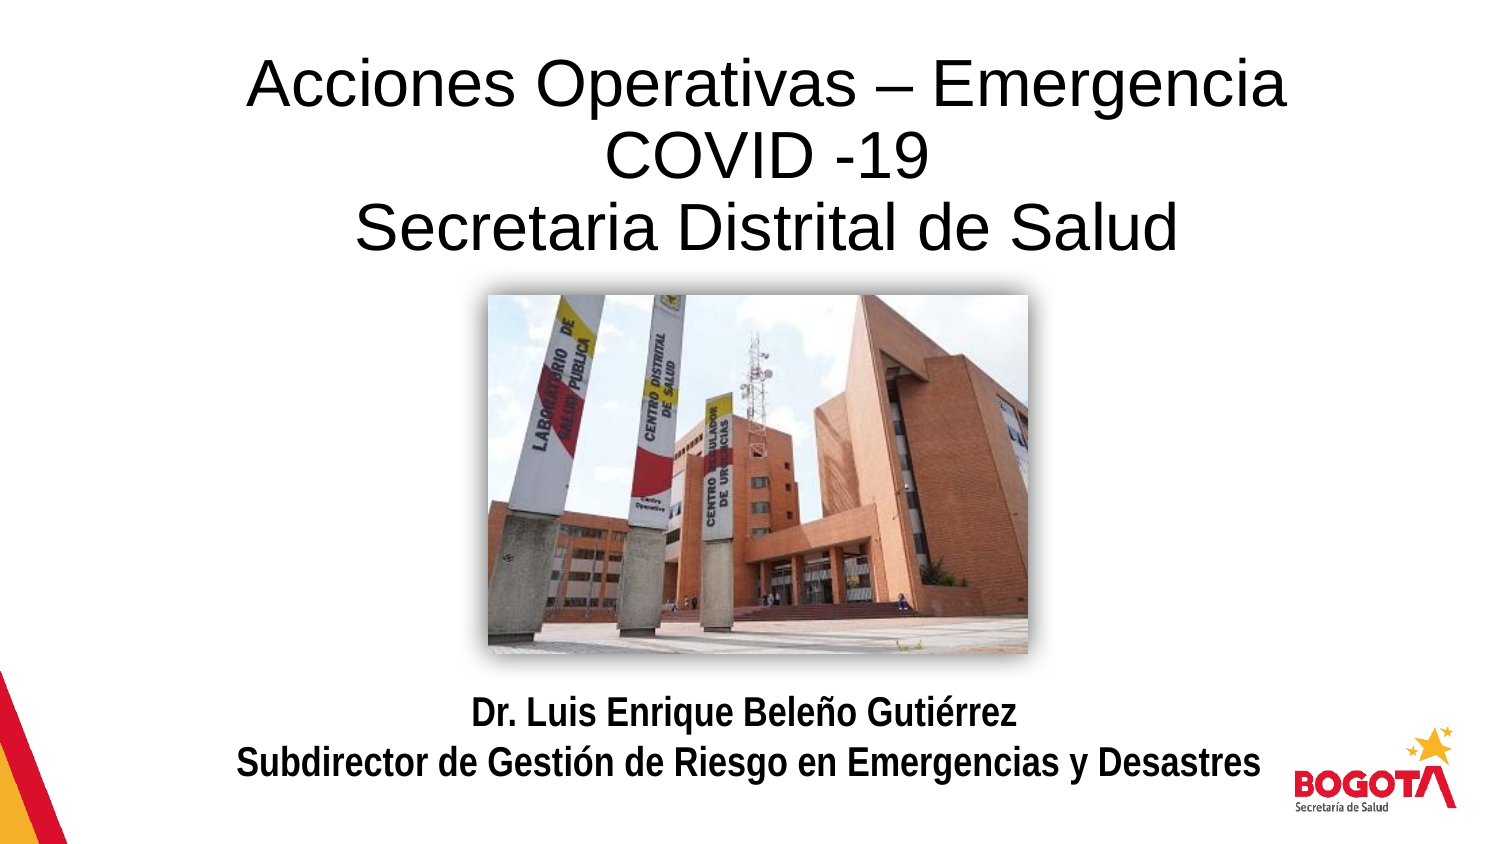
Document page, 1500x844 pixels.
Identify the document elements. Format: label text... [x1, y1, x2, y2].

subtitle Dr. Luis Enrique Beleño Gutiérrez Subdirector de Gestión de Riesgo en Emergencias y Desastres [186, 677, 1312, 834]
title Acciones Operativas – Emergencia COVID -19 Secretaria Distrital de Salud [167, 0, 1368, 273]
picture [0, 0, 1500, 844]
